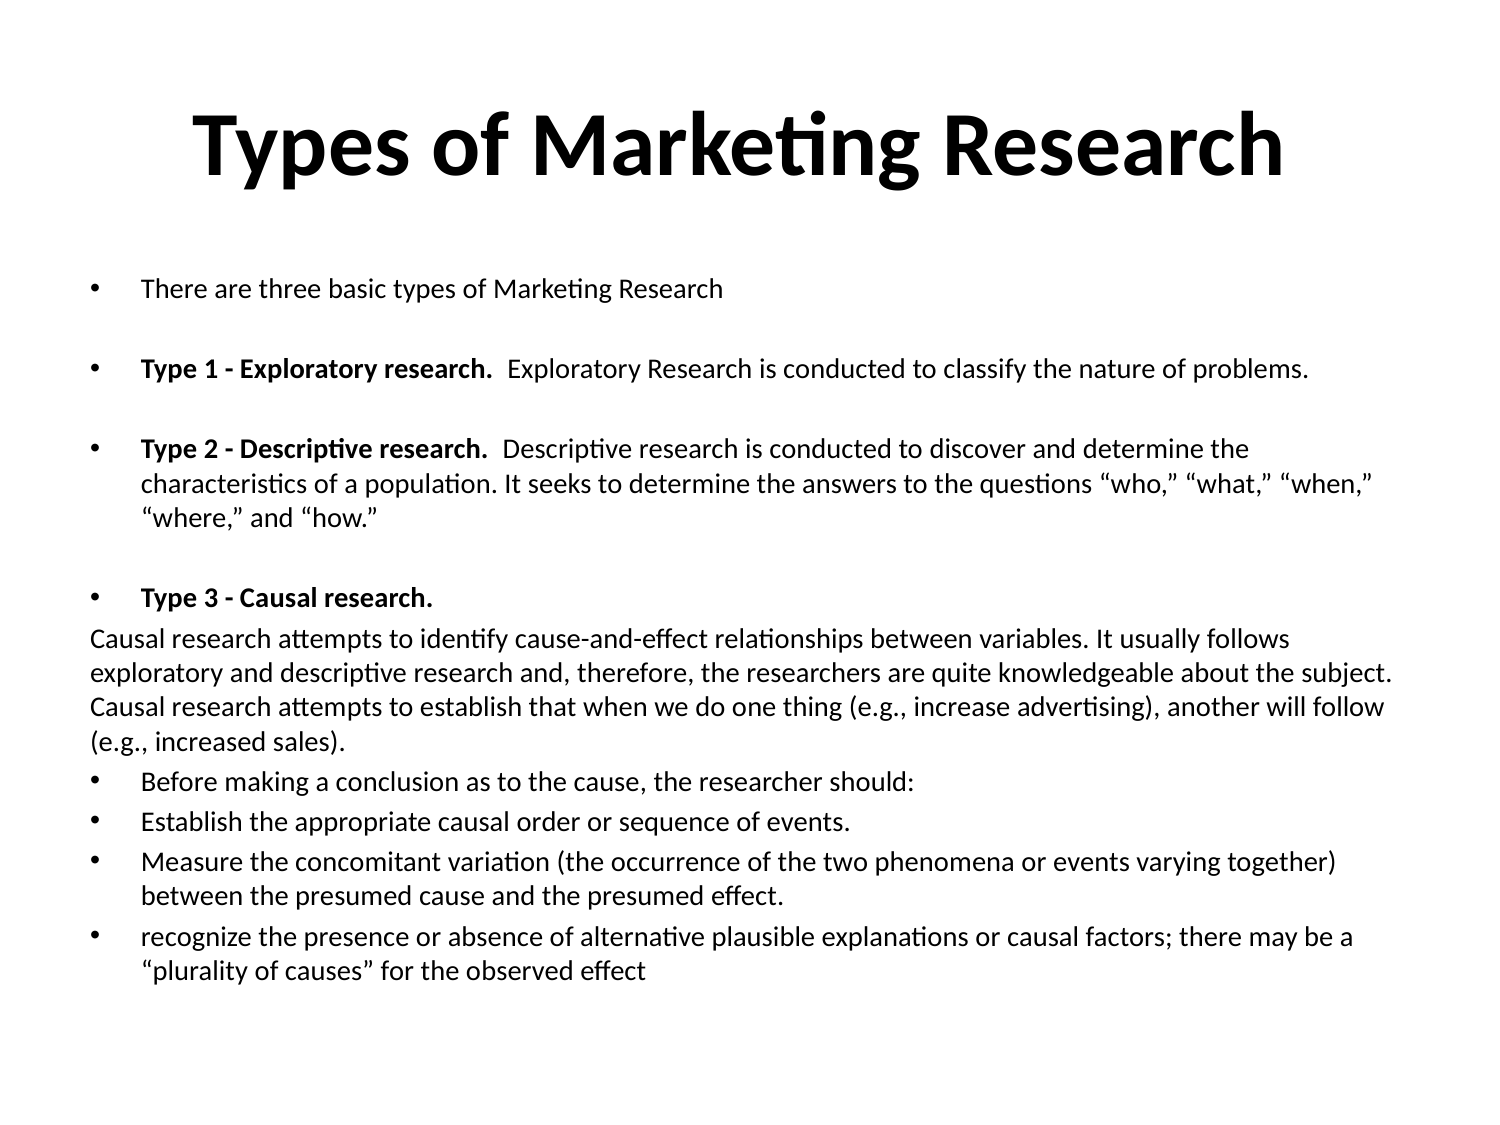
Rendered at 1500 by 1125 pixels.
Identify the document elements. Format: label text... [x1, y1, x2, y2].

list There are three basic types of Marketing Research Type 1 - Exploratory research. Exploratory Research is conducted to classify the nature of problems. Type 2 - Descriptive research. Descriptive research is conducted to discover and determine the characteristics of a population. It seeks to determine the answers to the questions “who,” “what,” “when,” “where,” and “how.” Type 3 - Causal research. Causal research attempts to identify cause-and-effect relationships between variables. It usually follows exploratory and descriptive research and, therefore, the researchers are quite knowledgeable about the subject. Causal research attempts to establish that when we do one thing (e.g., increase advertising), another will follow (e.g., increased sales). Before making a conclusion as to the cause, the researcher should: Establish the appropriate causal order or sequence of events. Measure the concomitant variation (the occurrence of the two phenomena or events varying together) between the presumed cause and the presumed effect. recognize the presence or absence of alternative plausible explanations or causal factors; there may be a “plurality of causes” for the observed effect [75, 262, 1425, 1005]
title Types of Marketing Research [75, 45, 1425, 233]
